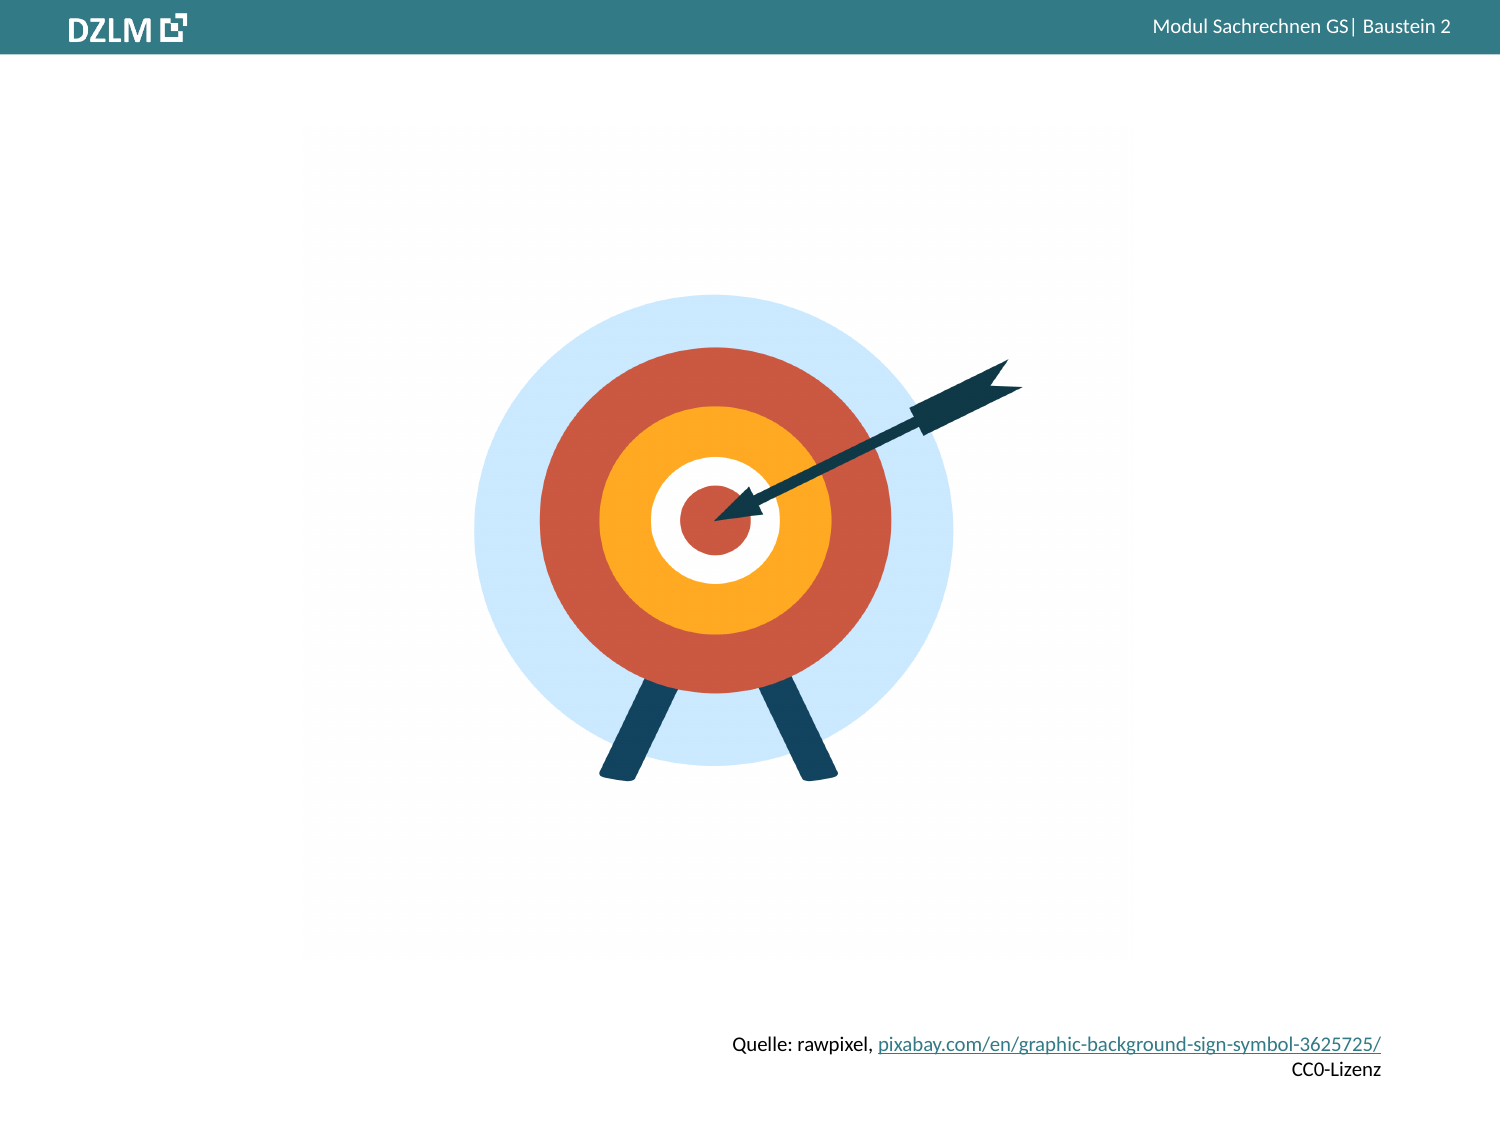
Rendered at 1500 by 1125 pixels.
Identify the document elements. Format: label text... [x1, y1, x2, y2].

text_box Quelle: rawpixel, pixabay.com/en/graphic-background-sign-symbol-3625725/ CC0-Lizenz [717, 1023, 1397, 1088]
picture [300, 125, 1135, 959]
